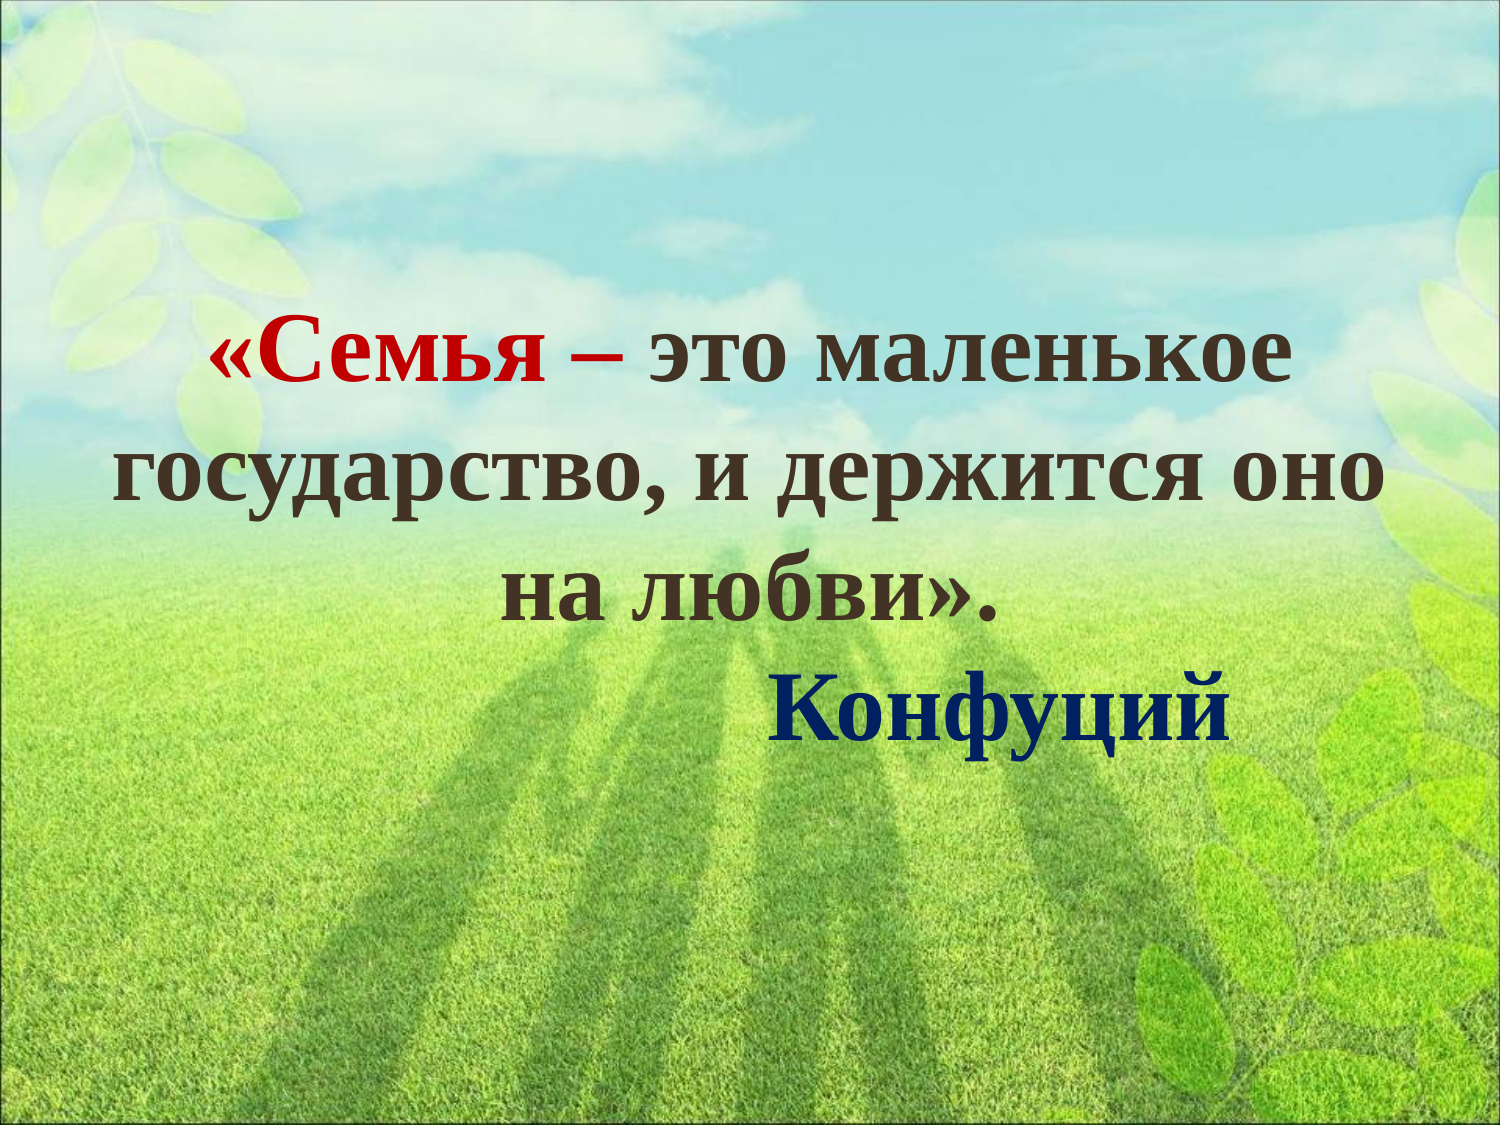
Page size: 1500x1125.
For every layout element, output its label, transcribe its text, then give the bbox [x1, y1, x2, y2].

text_box «Семья – это маленькое государство, и держится оно на любви». Конфуций [35, 4, 1465, 769]
picture [0, 0, 1500, 1125]
